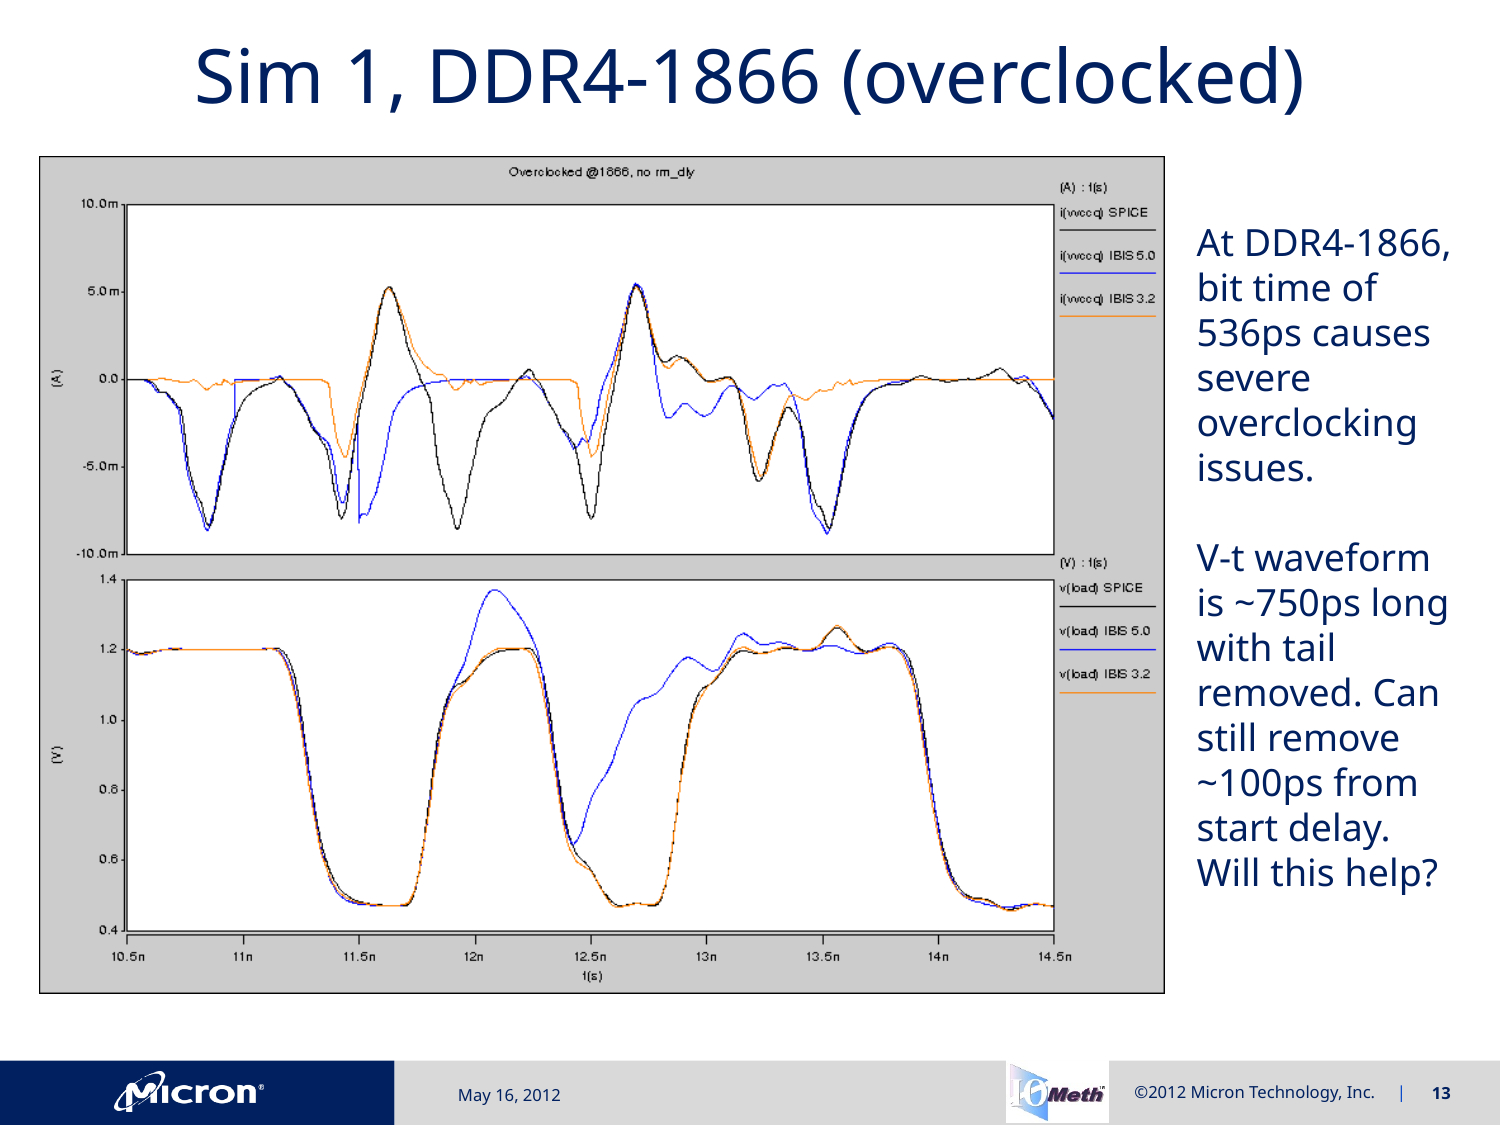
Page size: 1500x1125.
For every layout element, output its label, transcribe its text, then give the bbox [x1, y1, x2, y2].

text_box At DDR4-1866, bit time of 536ps causes severe overclocking issues. V-t waveform is ~750ps long with tail removed. Can still remove ~100ps from start delay. Will this help? [1181, 211, 1479, 947]
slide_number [442, 1065, 750, 1125]
title Sim 1, DDR4-1866 (overclocked) [0, 0, 1500, 147]
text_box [39, 155, 1165, 994]
picture [114, 1071, 264, 1112]
picture [1006, 1060, 1109, 1123]
